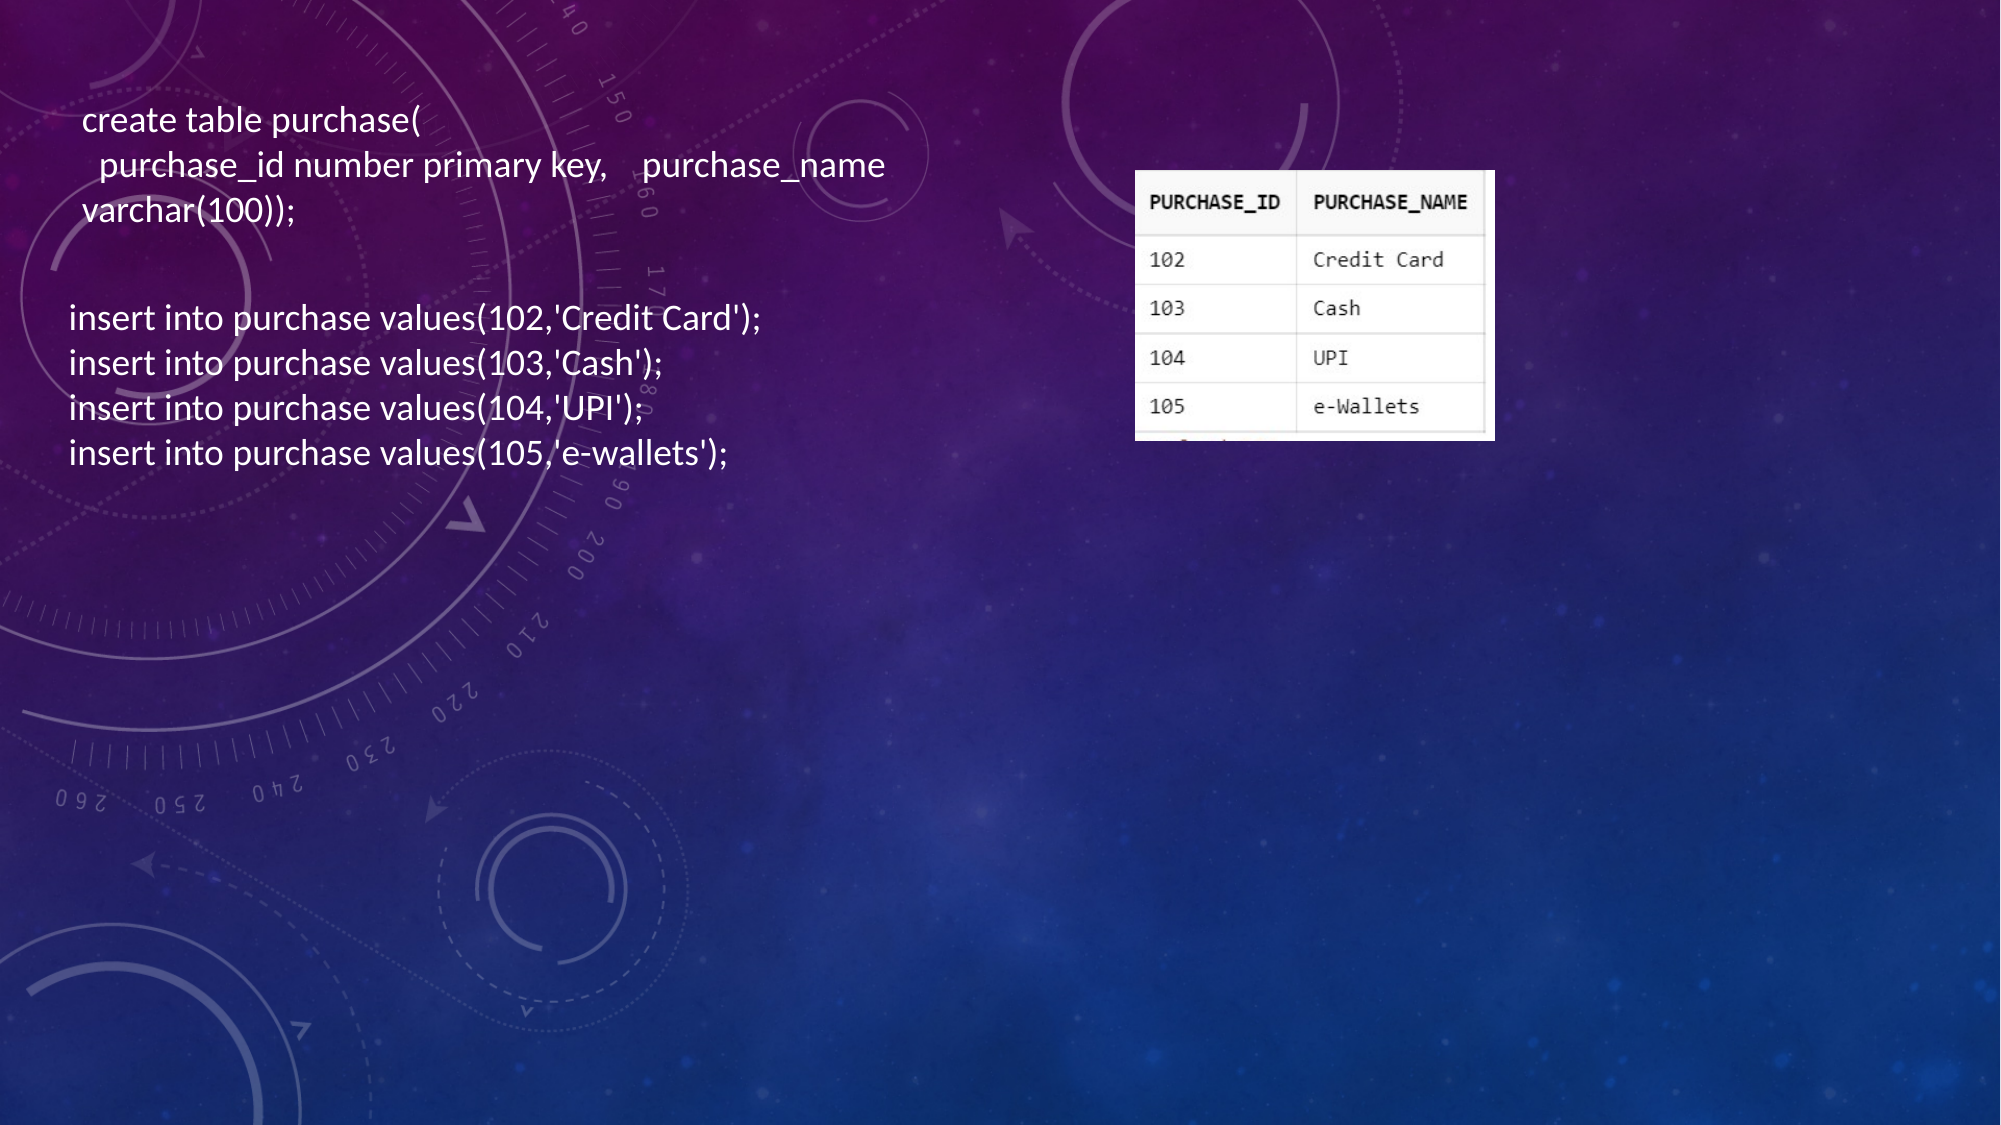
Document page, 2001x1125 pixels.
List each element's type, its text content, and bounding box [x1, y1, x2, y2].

text_box create table purchase( purchase_id number primary key, purchase_name varchar(100)); [67, 87, 1068, 328]
picture [0, 0, 2001, 1125]
text_box insert into purchase values(102,'Credit Card'); insert into purchase values(103,'Cash'); insert into purchase values(104,'UPI'); insert into purchase values(105,'e-wallets'); [53, 285, 1054, 481]
